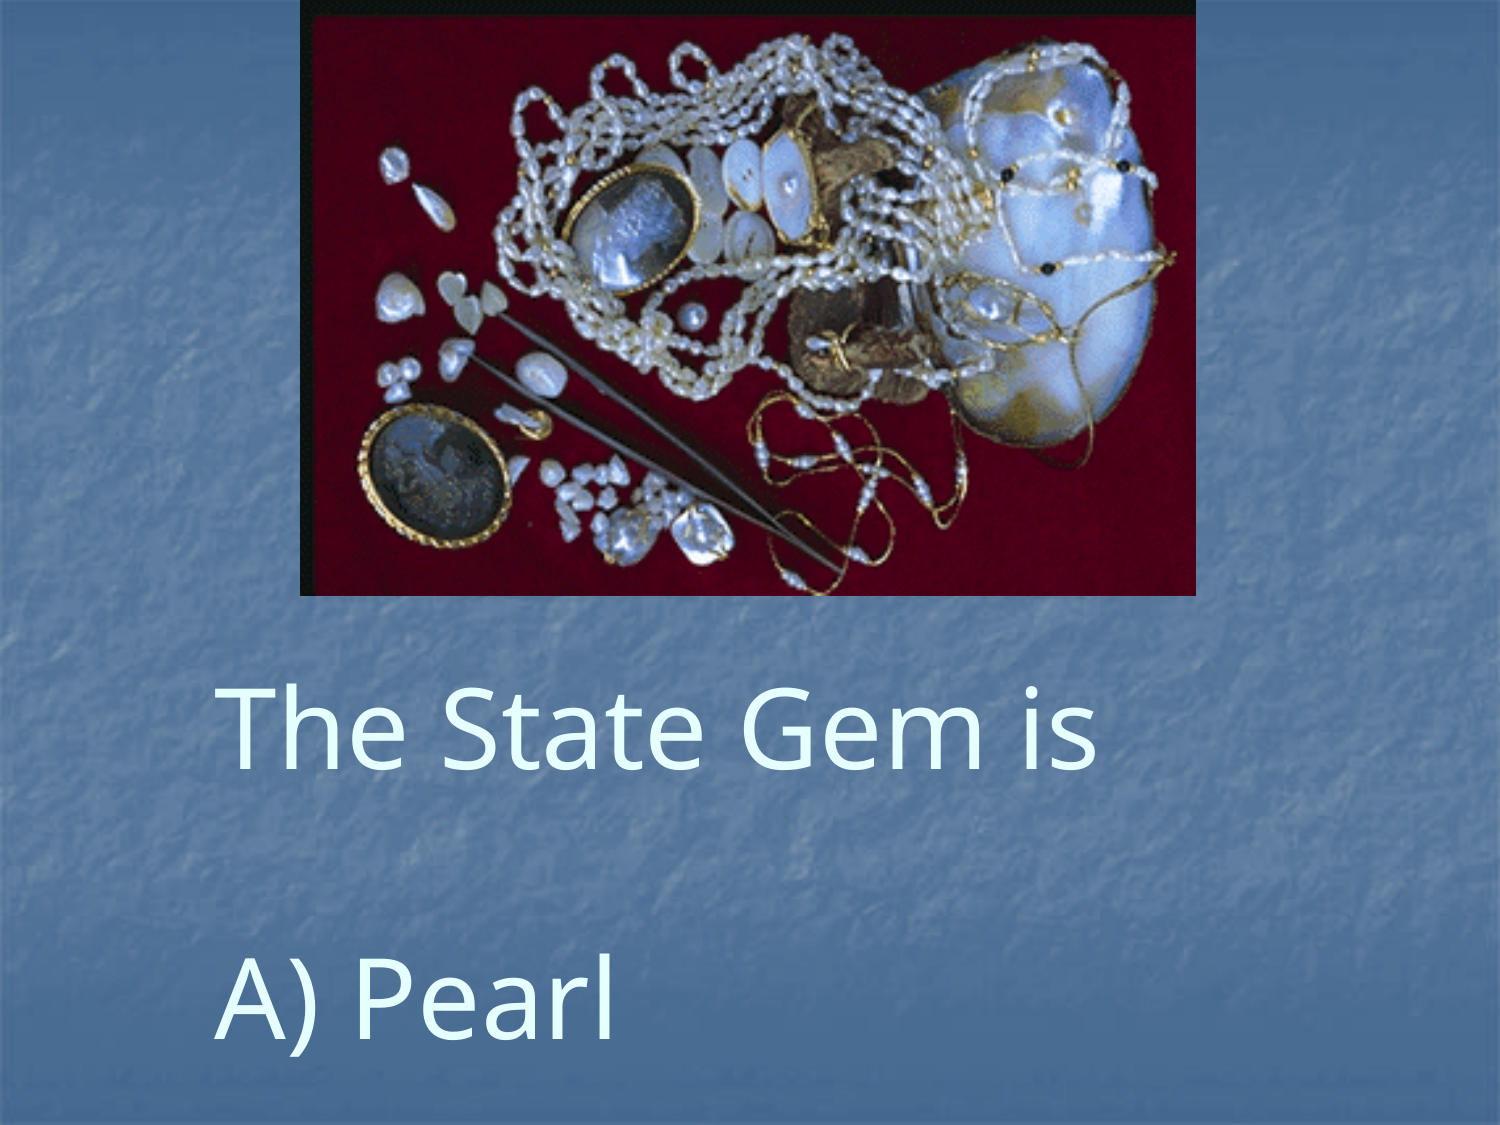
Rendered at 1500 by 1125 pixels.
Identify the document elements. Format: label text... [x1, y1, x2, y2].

picture [299, 0, 1196, 597]
text_box The State Gem is A) Pearl [200, 649, 1138, 1070]
